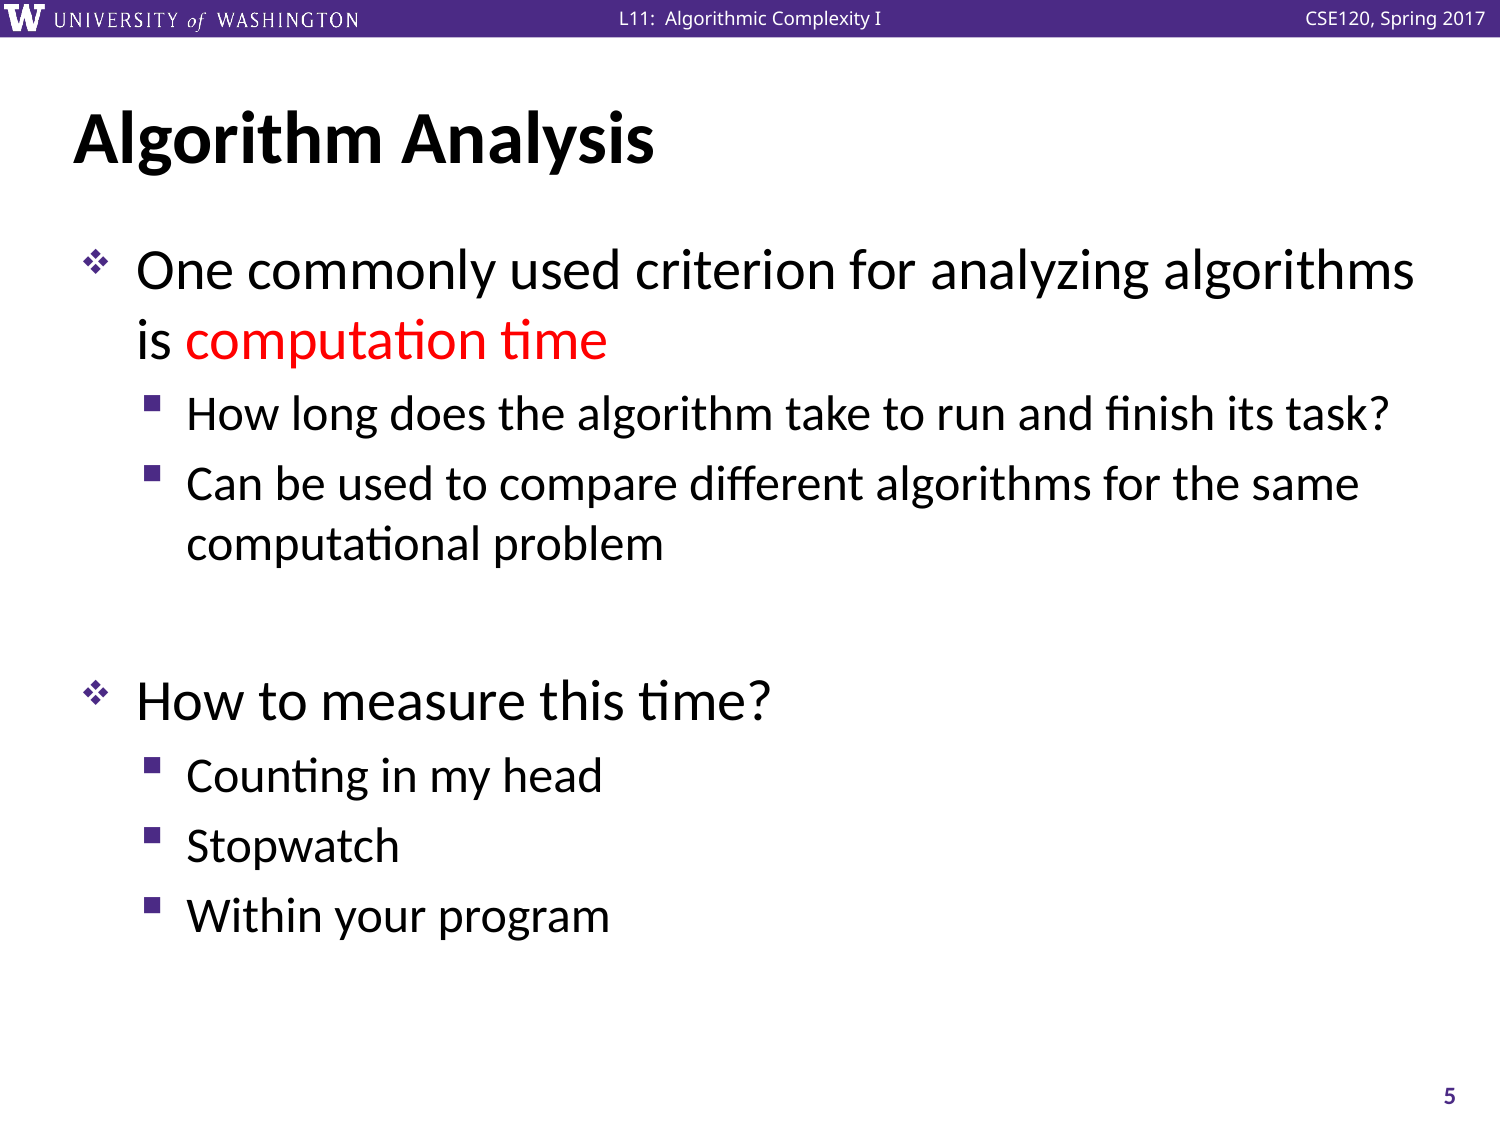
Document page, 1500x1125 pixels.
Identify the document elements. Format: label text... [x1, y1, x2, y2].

slide_number 5 [1400, 1065, 1500, 1125]
list One commonly used criterion for analyzing algorithms is computation time How long does the algorithm take to run and finish its task? Can be used to compare different algorithms for the same computational problem How to measure this time? Counting in my head Stopwatch Within your program [64, 223, 1438, 1040]
picture [4, 4, 358, 32]
title Algorithm Analysis [58, 71, 1438, 197]
